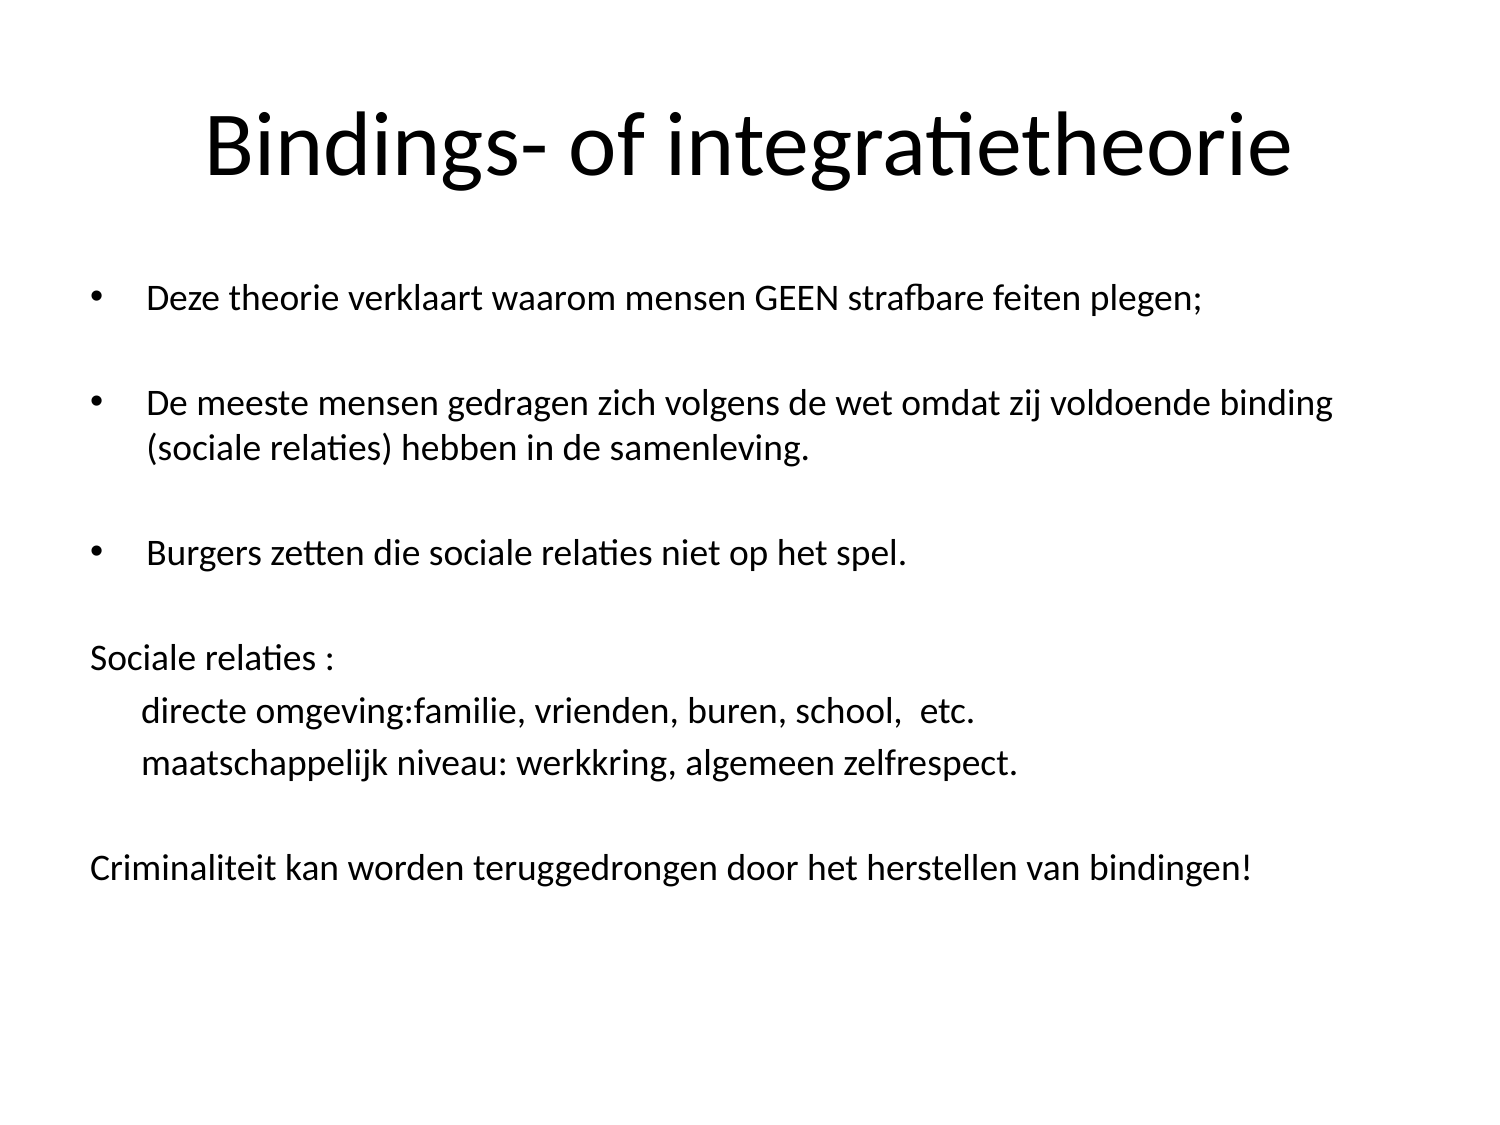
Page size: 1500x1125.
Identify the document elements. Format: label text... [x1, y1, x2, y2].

title Bindings- of integratietheorie [75, 45, 1425, 208]
list Deze theorie verklaart waarom mensen GEEN strafbare feiten plegen; De meeste mensen gedragen zich volgens de wet omdat zij voldoende binding (sociale relaties) hebben in de samenleving. Burgers zetten die sociale relaties niet op het spel. Sociale relaties : directe omgeving:familie, vrienden, buren, school, etc. maatschappelijk niveau: werkkring, algemeen zelfrespect. Criminaliteit kan worden teruggedrongen door het herstellen van bindingen! [75, 208, 1425, 1005]
